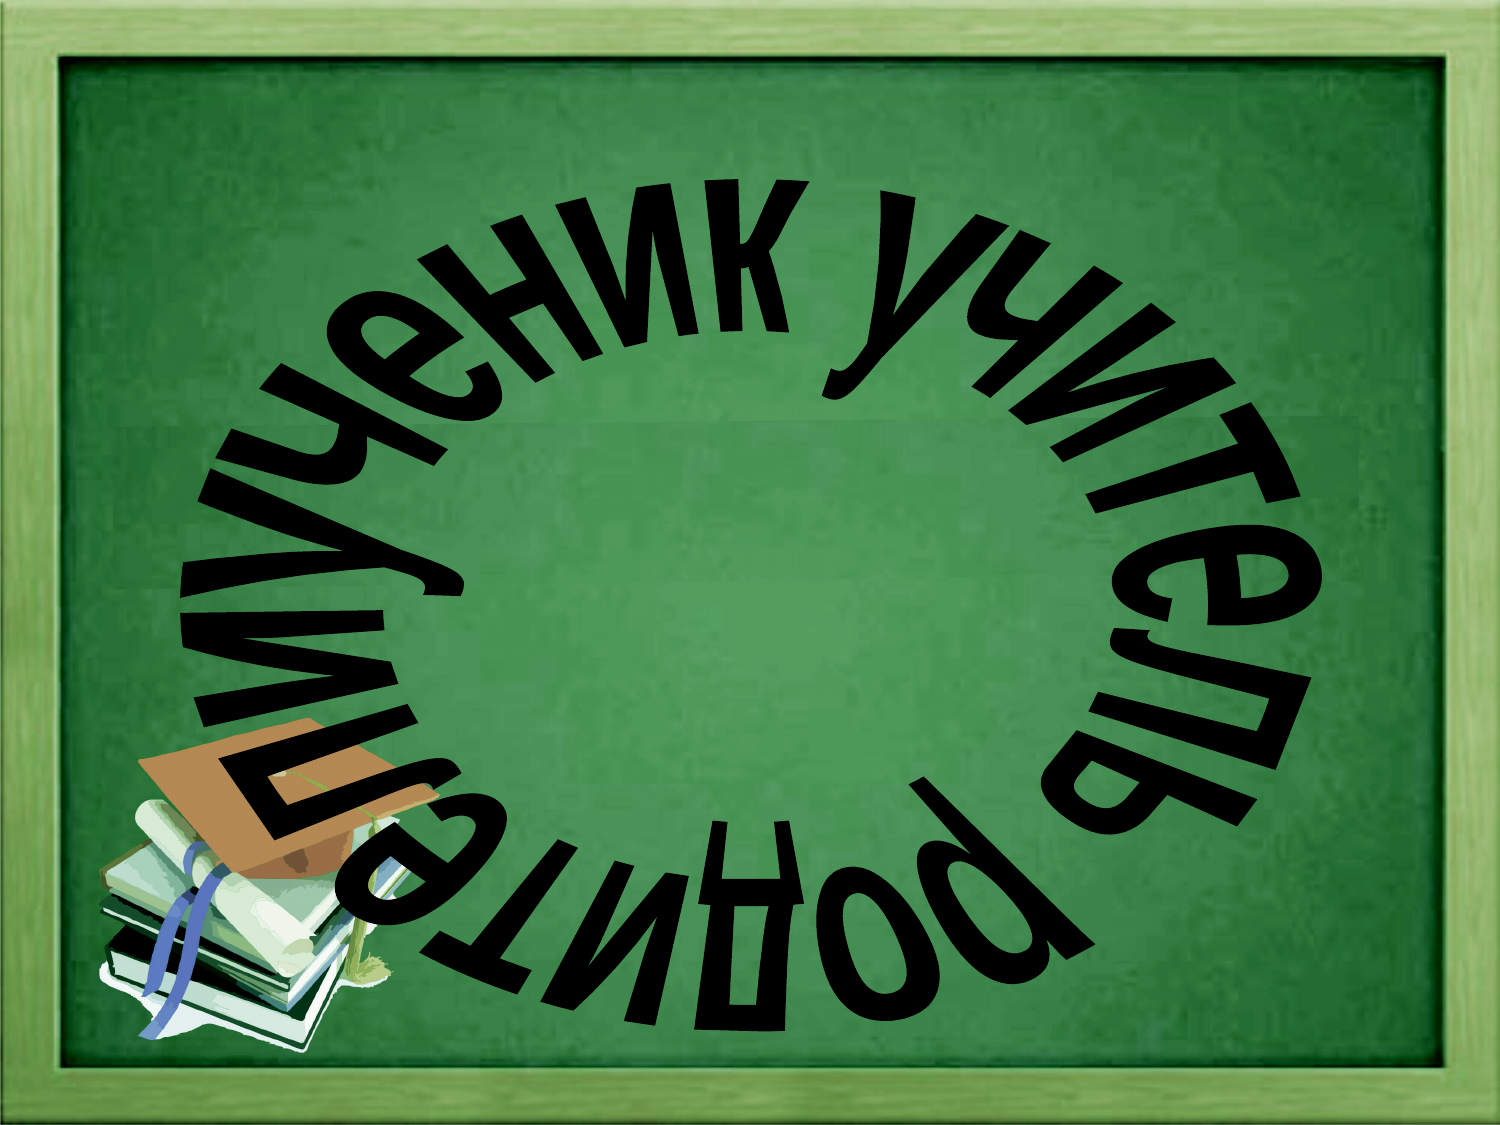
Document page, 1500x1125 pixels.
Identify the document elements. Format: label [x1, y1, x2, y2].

list [0, 0, 1500, 1125]
